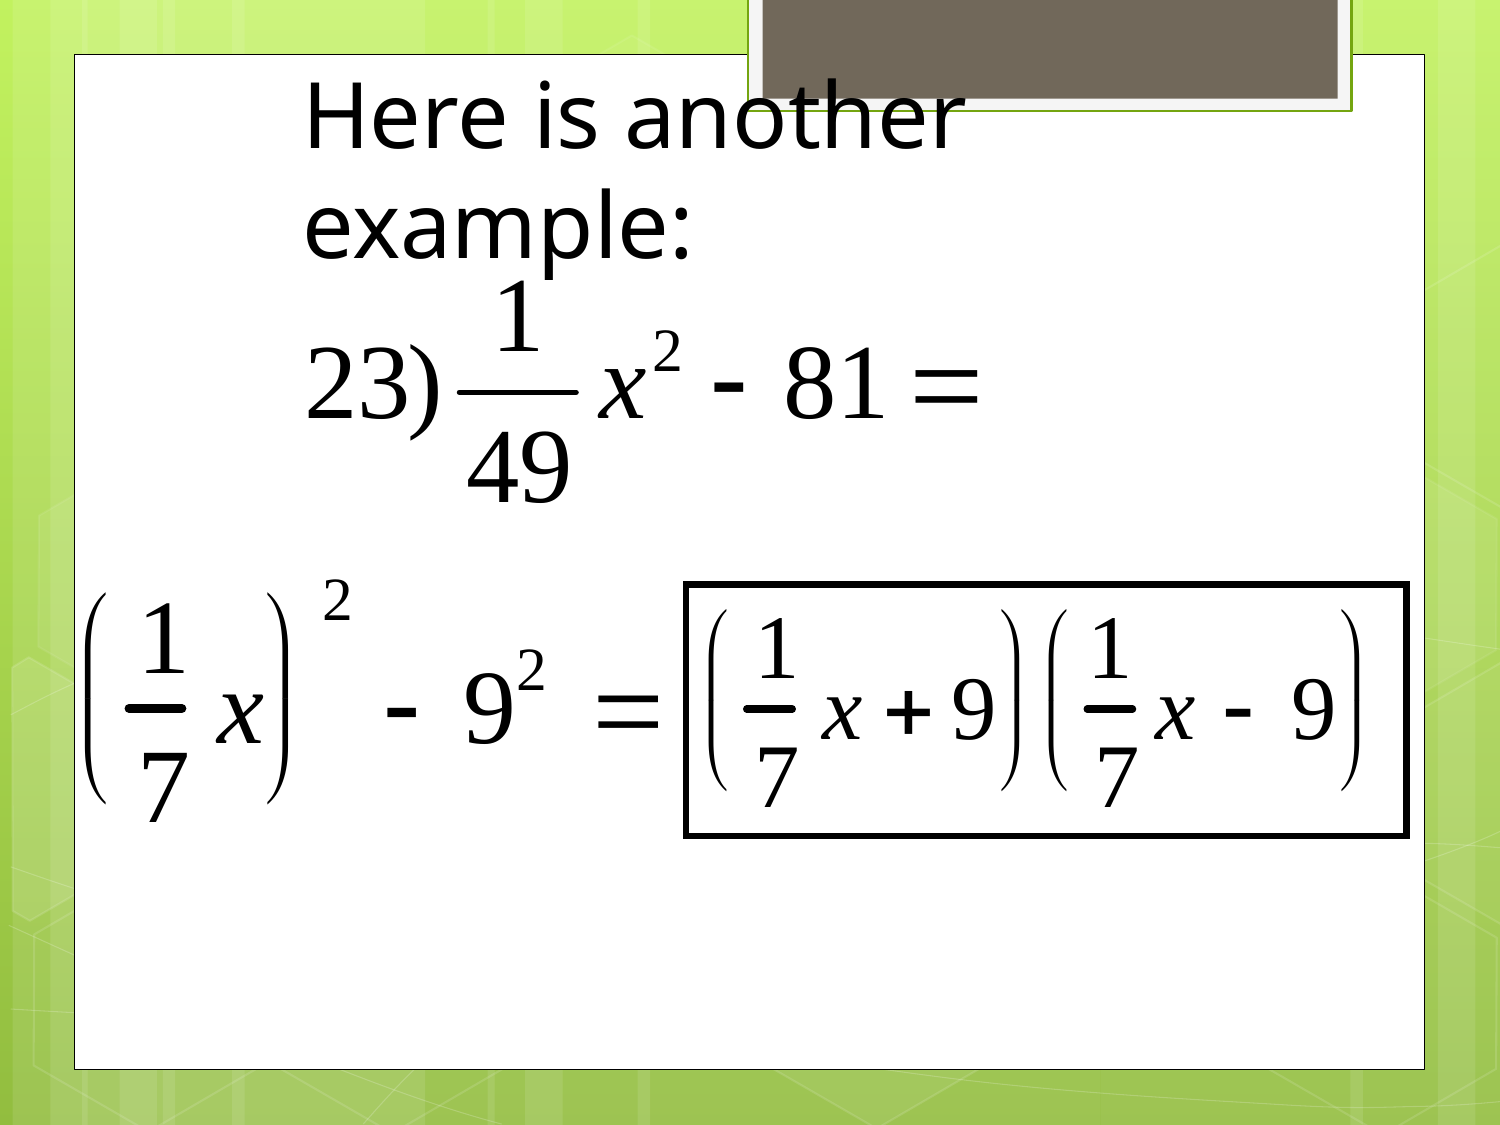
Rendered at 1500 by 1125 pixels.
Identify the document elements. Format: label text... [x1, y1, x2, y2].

text_box [685, 584, 1407, 837]
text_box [287, 249, 983, 526]
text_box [67, 567, 658, 850]
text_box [693, 602, 1390, 831]
text_box Here is another example: [287, 49, 1250, 285]
